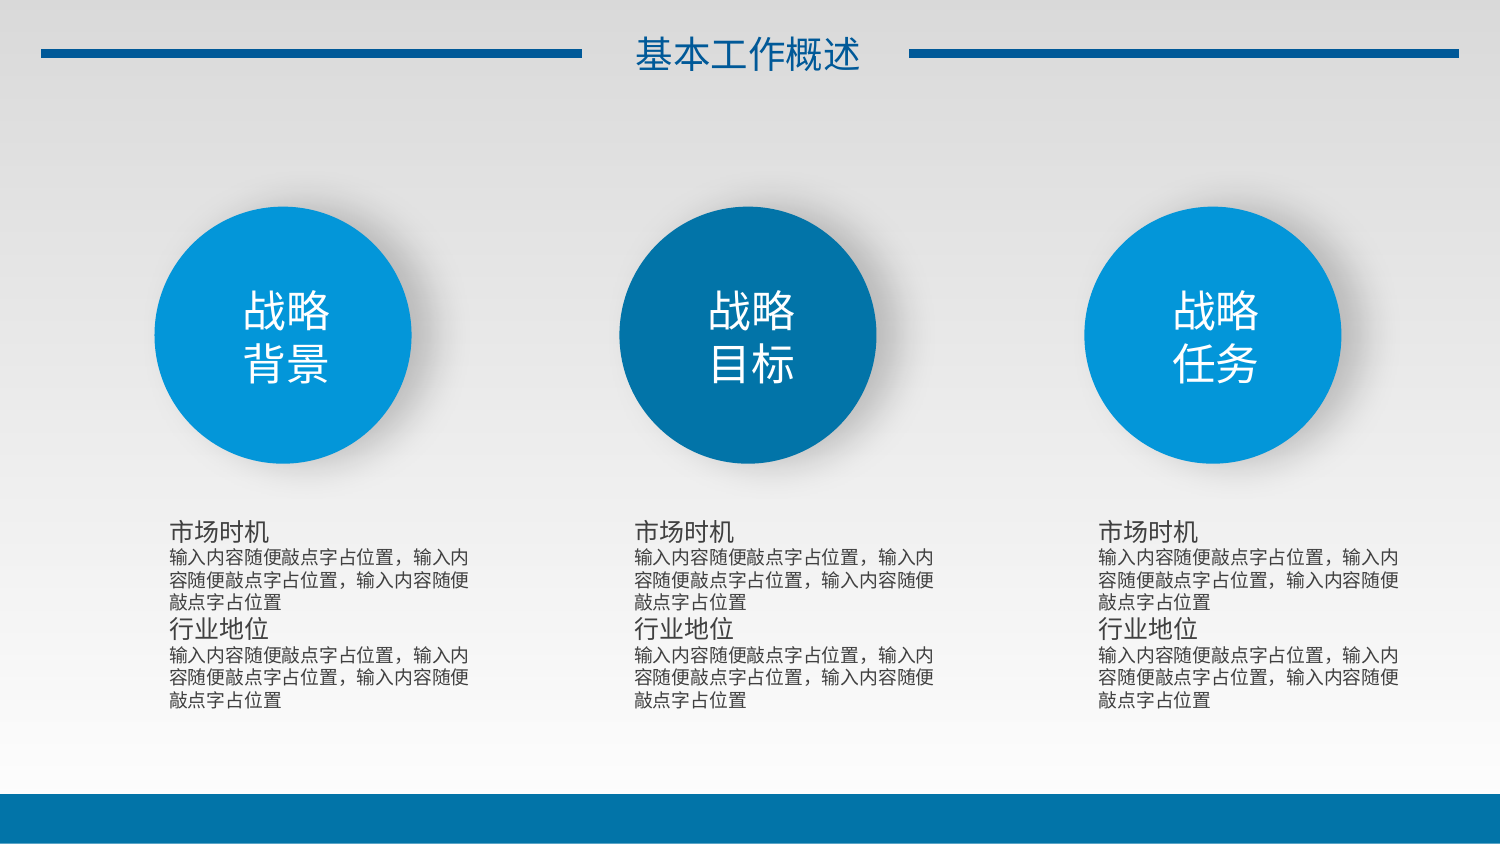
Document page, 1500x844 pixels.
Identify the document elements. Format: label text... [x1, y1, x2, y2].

text_box 市场时机 输入内容随便敲点字占位置，输入内容随便敲点字占位置，输入内容随便敲点字占位置 行业地位 输入内容随便敲点字占位置，输入内容随便敲点字占位置，输入内容随便敲点字占位置 [1083, 508, 1424, 741]
text_box 基本工作概述 [586, 23, 910, 84]
text_box 市场时机 输入内容随便敲点字占位置，输入内容随便敲点字占位置，输入内容随便敲点字占位置 行业地位 输入内容随便敲点字占位置，输入内容随便敲点字占位置，输入内容随便敲点字占位置 [619, 508, 960, 741]
text_box 战略 任务 [1157, 276, 1275, 397]
text_box [1083, 205, 1343, 465]
text_box 战略 目标 [692, 276, 810, 397]
text_box [153, 205, 413, 465]
text_box 市场时机 输入内容随便敲点字占位置，输入内容随便敲点字占位置，输入内容随便敲点字占位置 行业地位 输入内容随便敲点字占位置，输入内容随便敲点字占位置，输入内容随便敲点字占位置 [154, 508, 495, 741]
text_box [618, 205, 878, 465]
text_box [0, 793, 1500, 844]
text_box 战略 背景 [227, 276, 345, 397]
